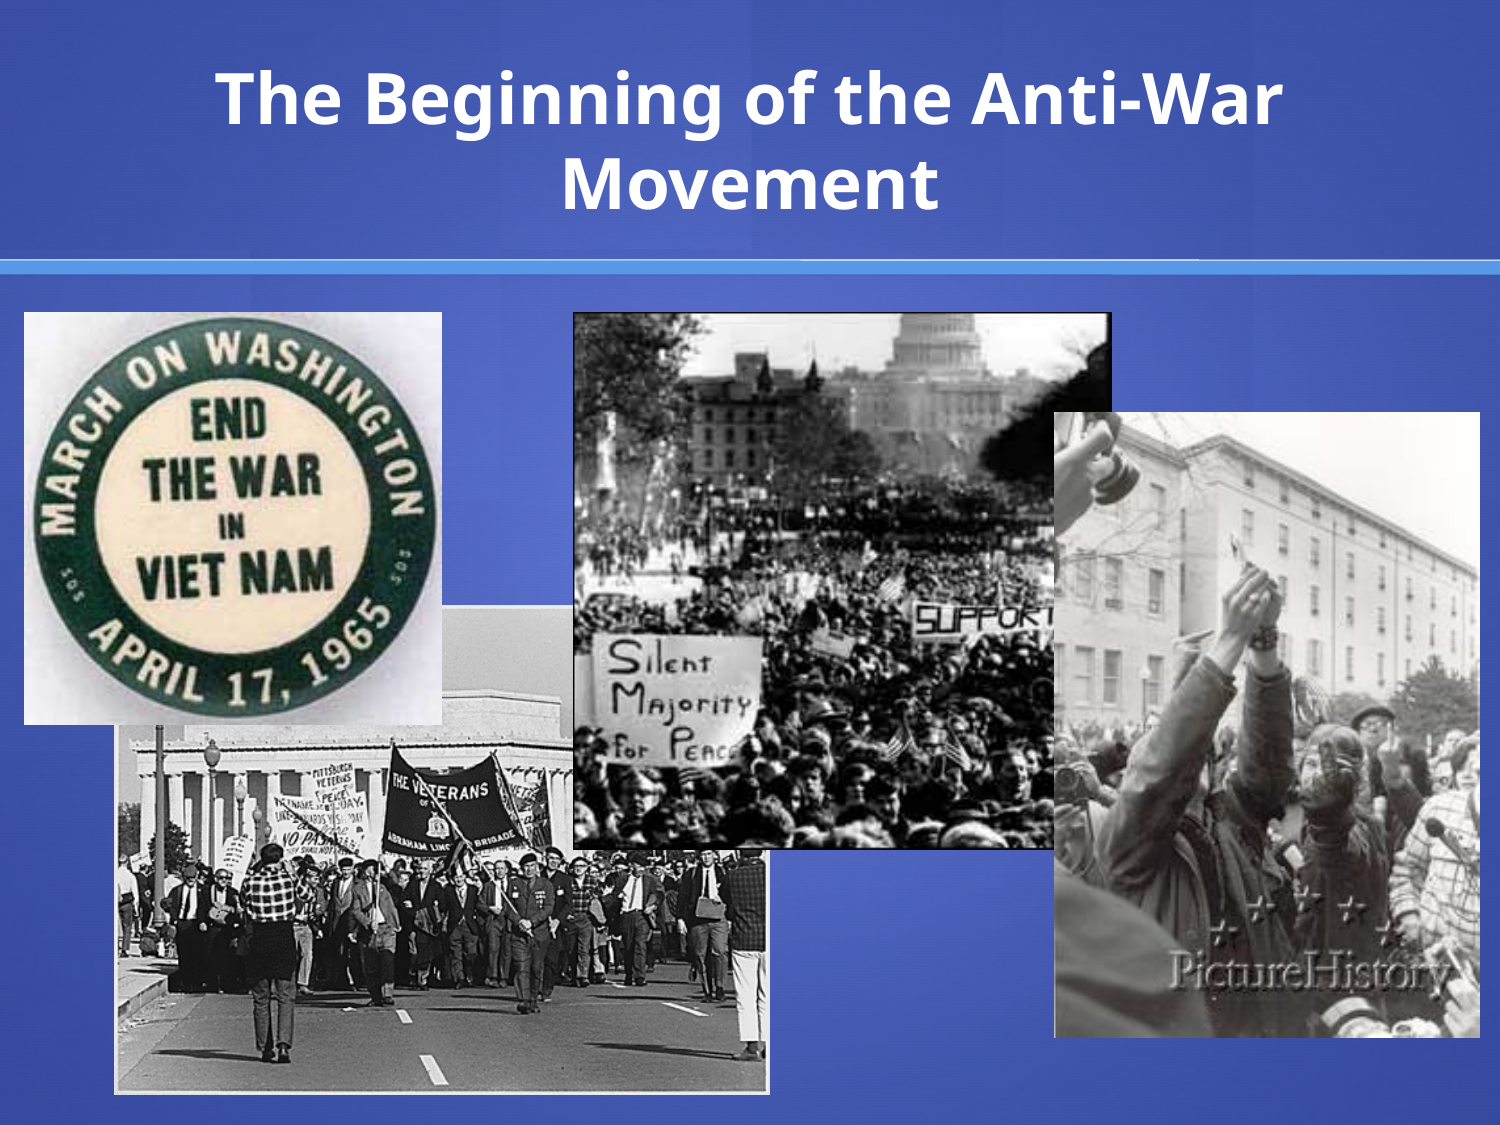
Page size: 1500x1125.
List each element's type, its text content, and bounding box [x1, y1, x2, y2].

picture [113, 311, 1481, 1096]
title The Beginning of the Anti-War Movement [75, 45, 1425, 233]
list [23, 311, 443, 727]
